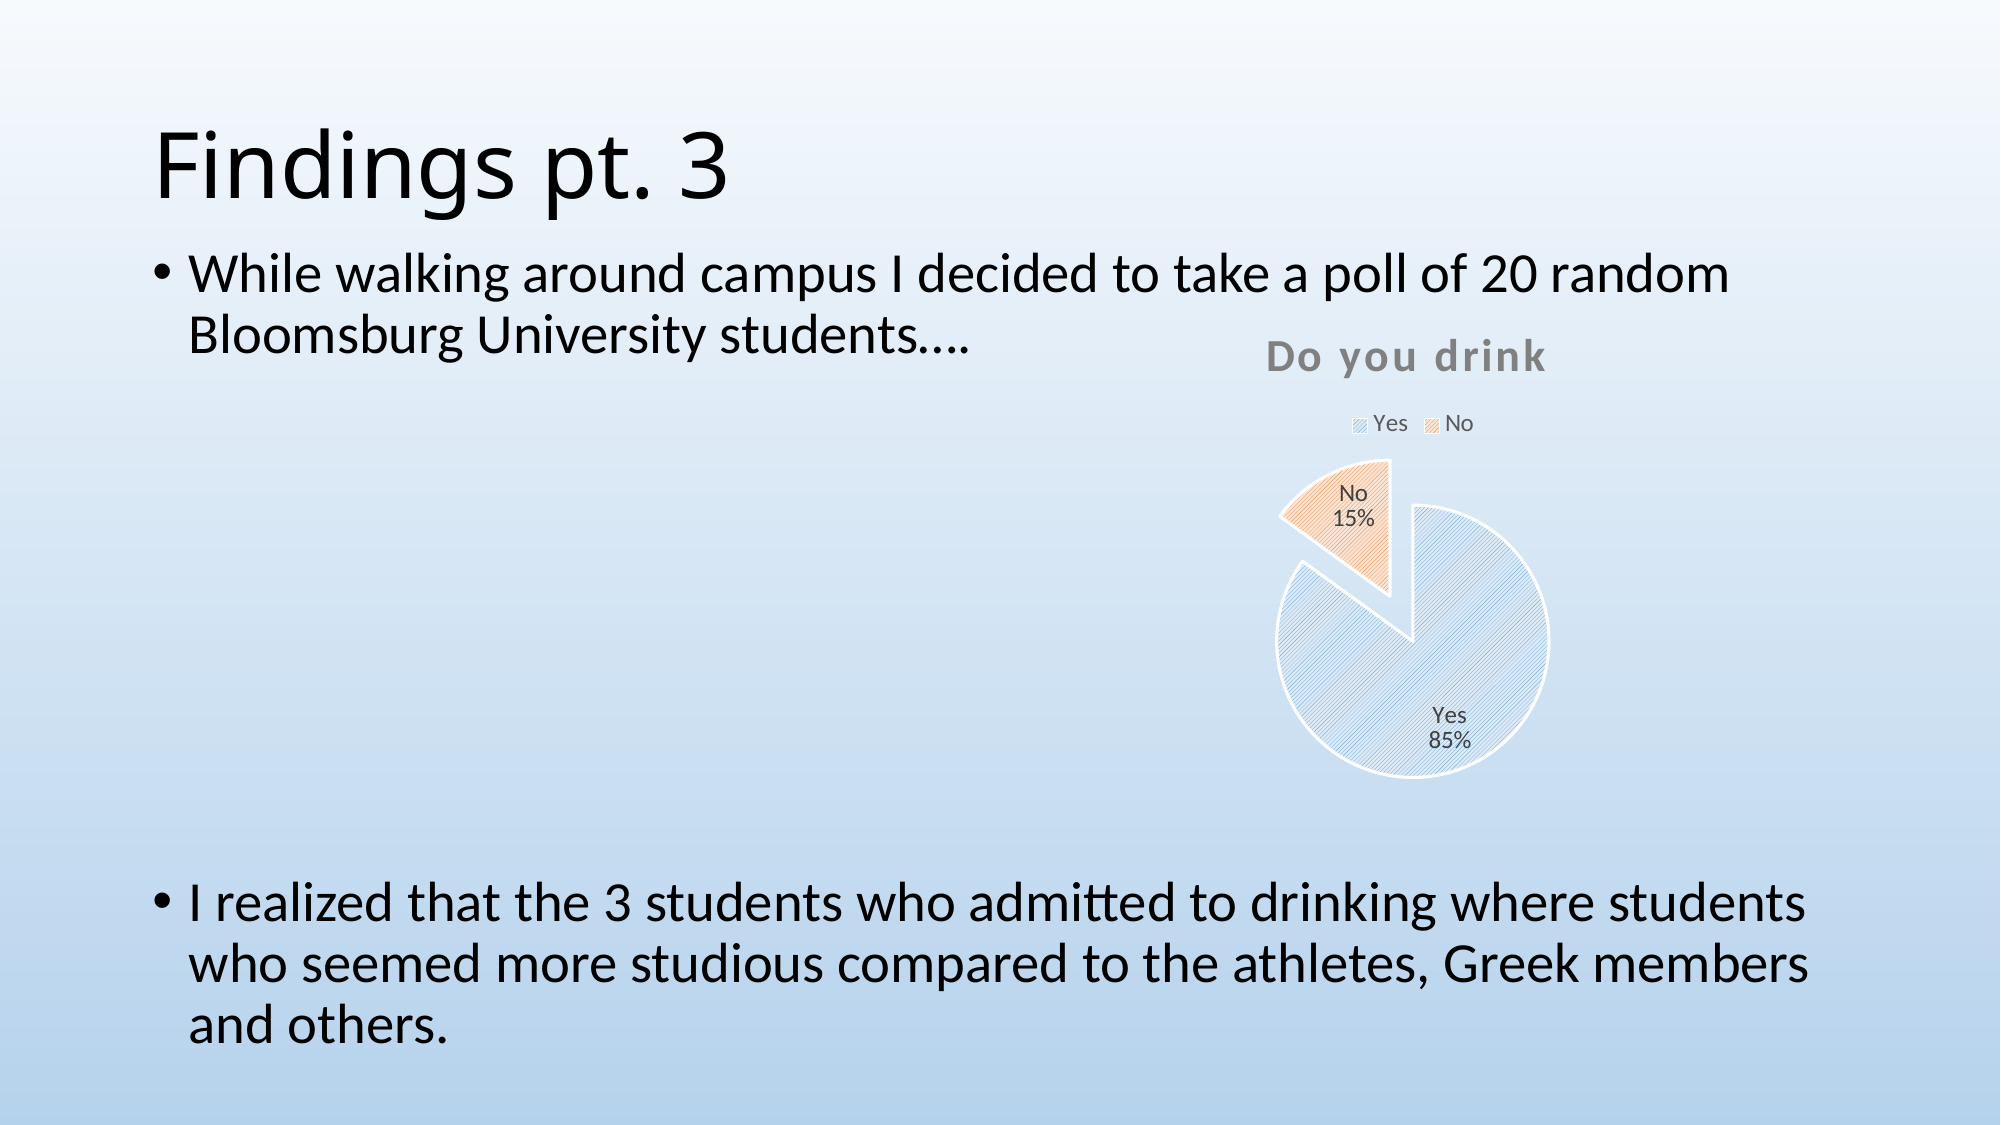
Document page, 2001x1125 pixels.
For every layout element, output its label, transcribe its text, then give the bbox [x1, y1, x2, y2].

list While walking around campus I decided to take a poll of 20 random Bloomsburg University students…. I realized that the 3 students who admitted to drinking where students who seemed more studious compared to the athletes, Greek members and others. [137, 236, 1863, 1067]
title Findings pt. 3 [137, 59, 1863, 236]
chart [747, 304, 2000, 839]
